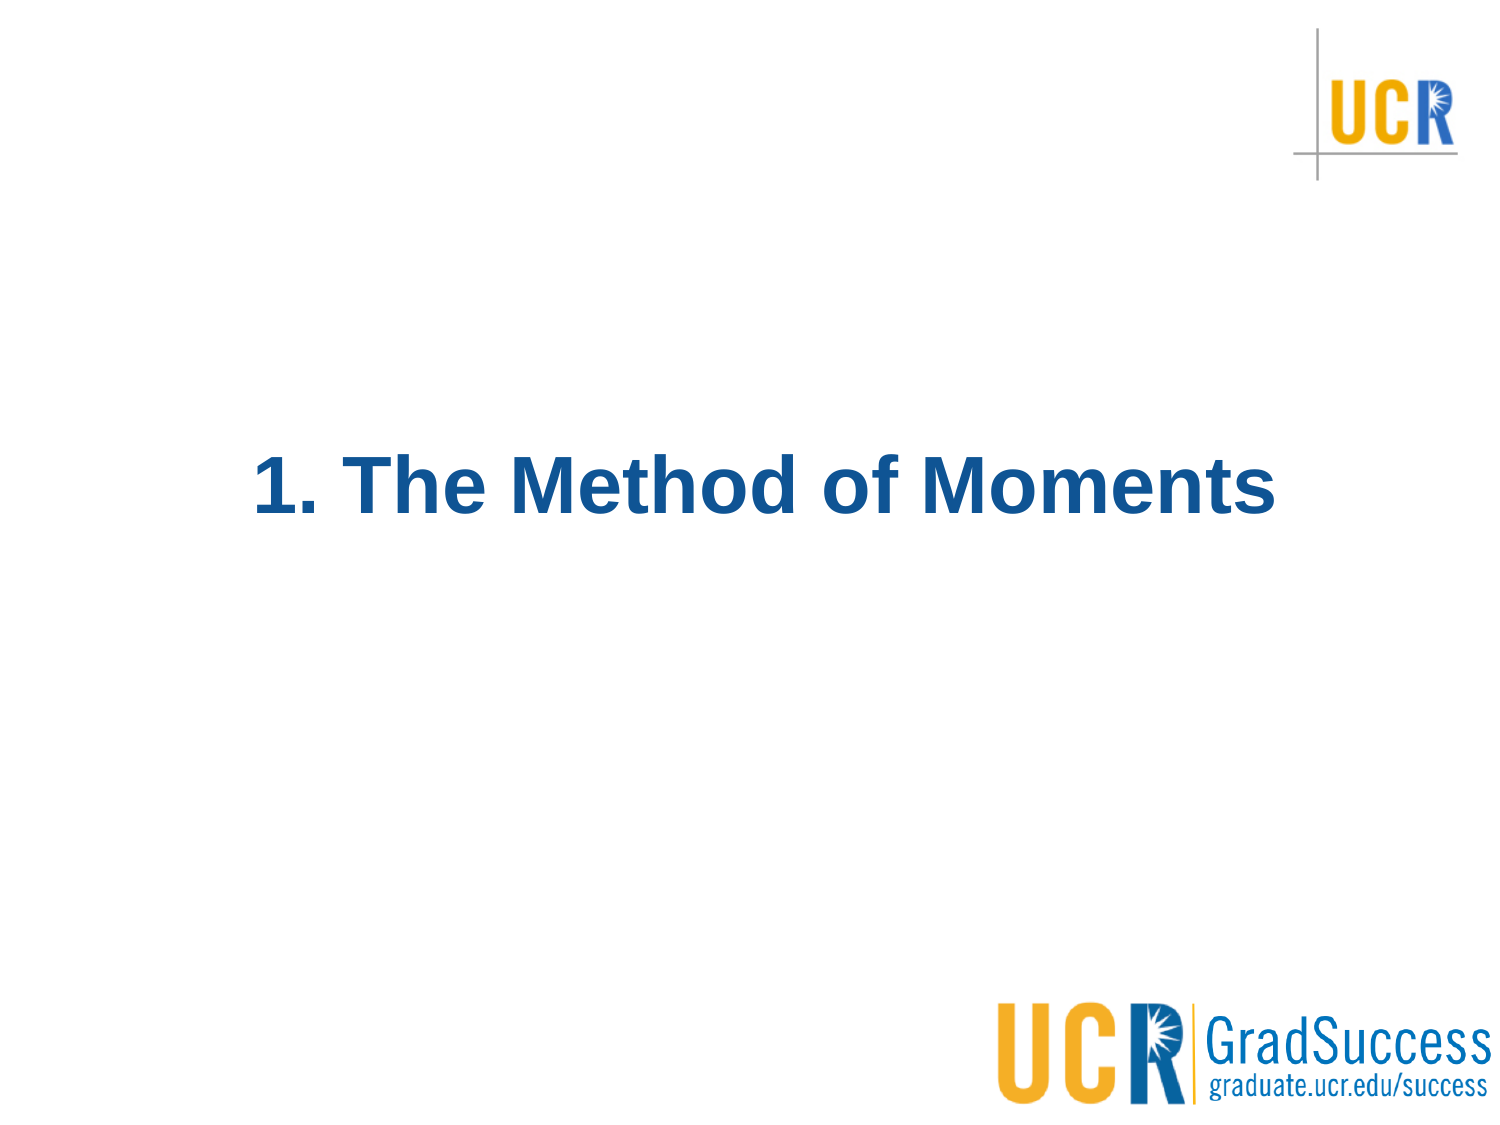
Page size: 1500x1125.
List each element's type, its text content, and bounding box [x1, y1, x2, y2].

title 1. The Method of Moments [237, 412, 1463, 538]
picture [1282, 0, 1500, 196]
